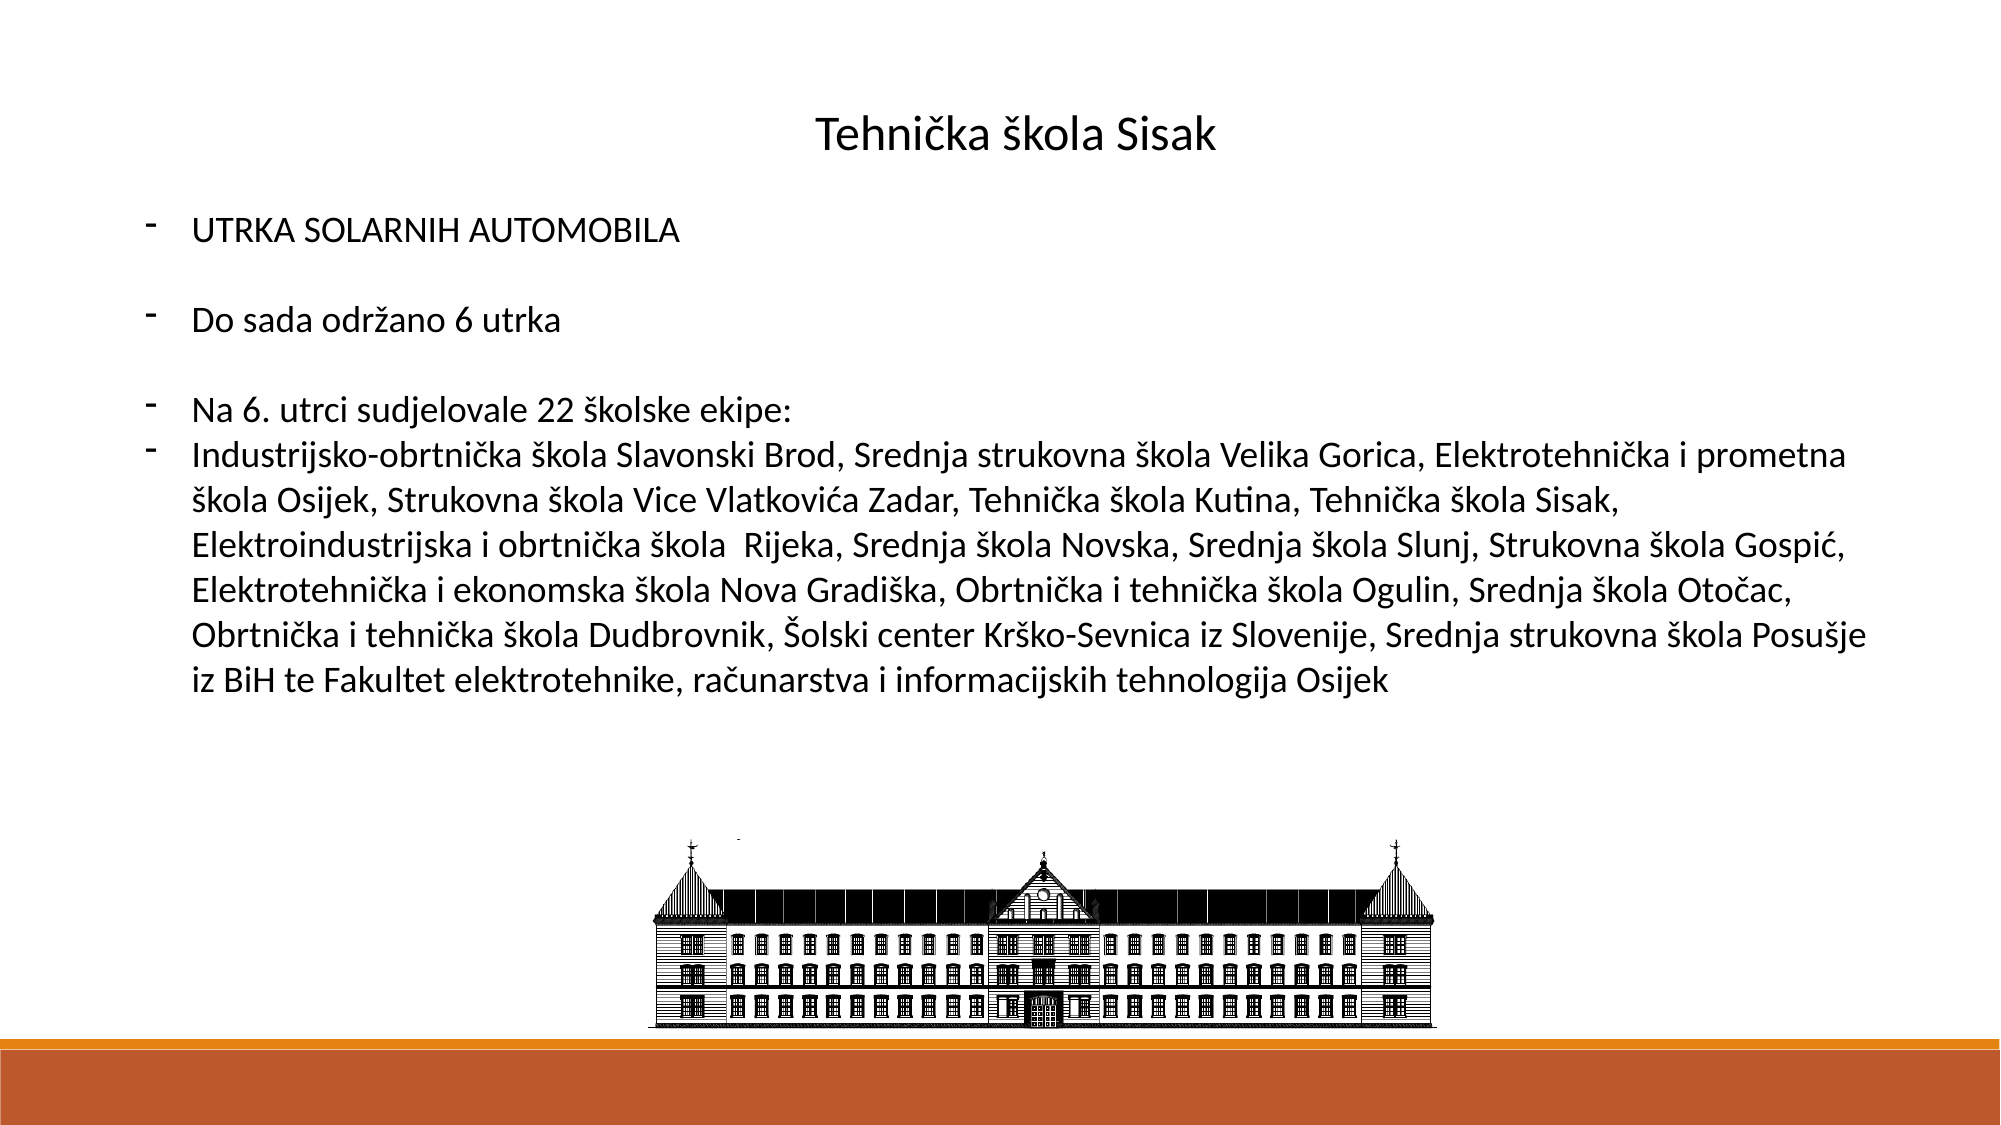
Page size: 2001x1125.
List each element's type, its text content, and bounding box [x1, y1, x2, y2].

text_box Tehnička škola Sisak UTRKA SOLARNIH AUTOMOBILA Do sada održano 6 utrka Na 6. utrci sudjelovale 22 školske ekipe: Industrijsko-obrtnička škola Slavonski Brod, Srednja strukovna škola Velika Gorica, Elektrotehnička i prometna škola Osijek, Strukovna škola Vice Vlatkovića Zadar, Tehnička škola Kutina, Tehnička škola Sisak, Elektroindustrijska i obrtnička škola Rijeka, Srednja škola Novska, Srednja škola Slunj, Strukovna škola Gospić, Elektrotehnička i ekonomska škola Nova Gradiška, Obrtnička i tehnička škola Ogulin, Srednja škola Otočac, Obrtnička i tehnička škola Dudbrovnik, Šolski center Krško-Sevnica iz Slovenije, Srednja strukovna škola Posušje iz BiH te Fakultet elektrotehnike, računarstva i informacijskih tehnologija Osijek [129, 92, 1903, 888]
picture [648, 839, 1437, 1034]
